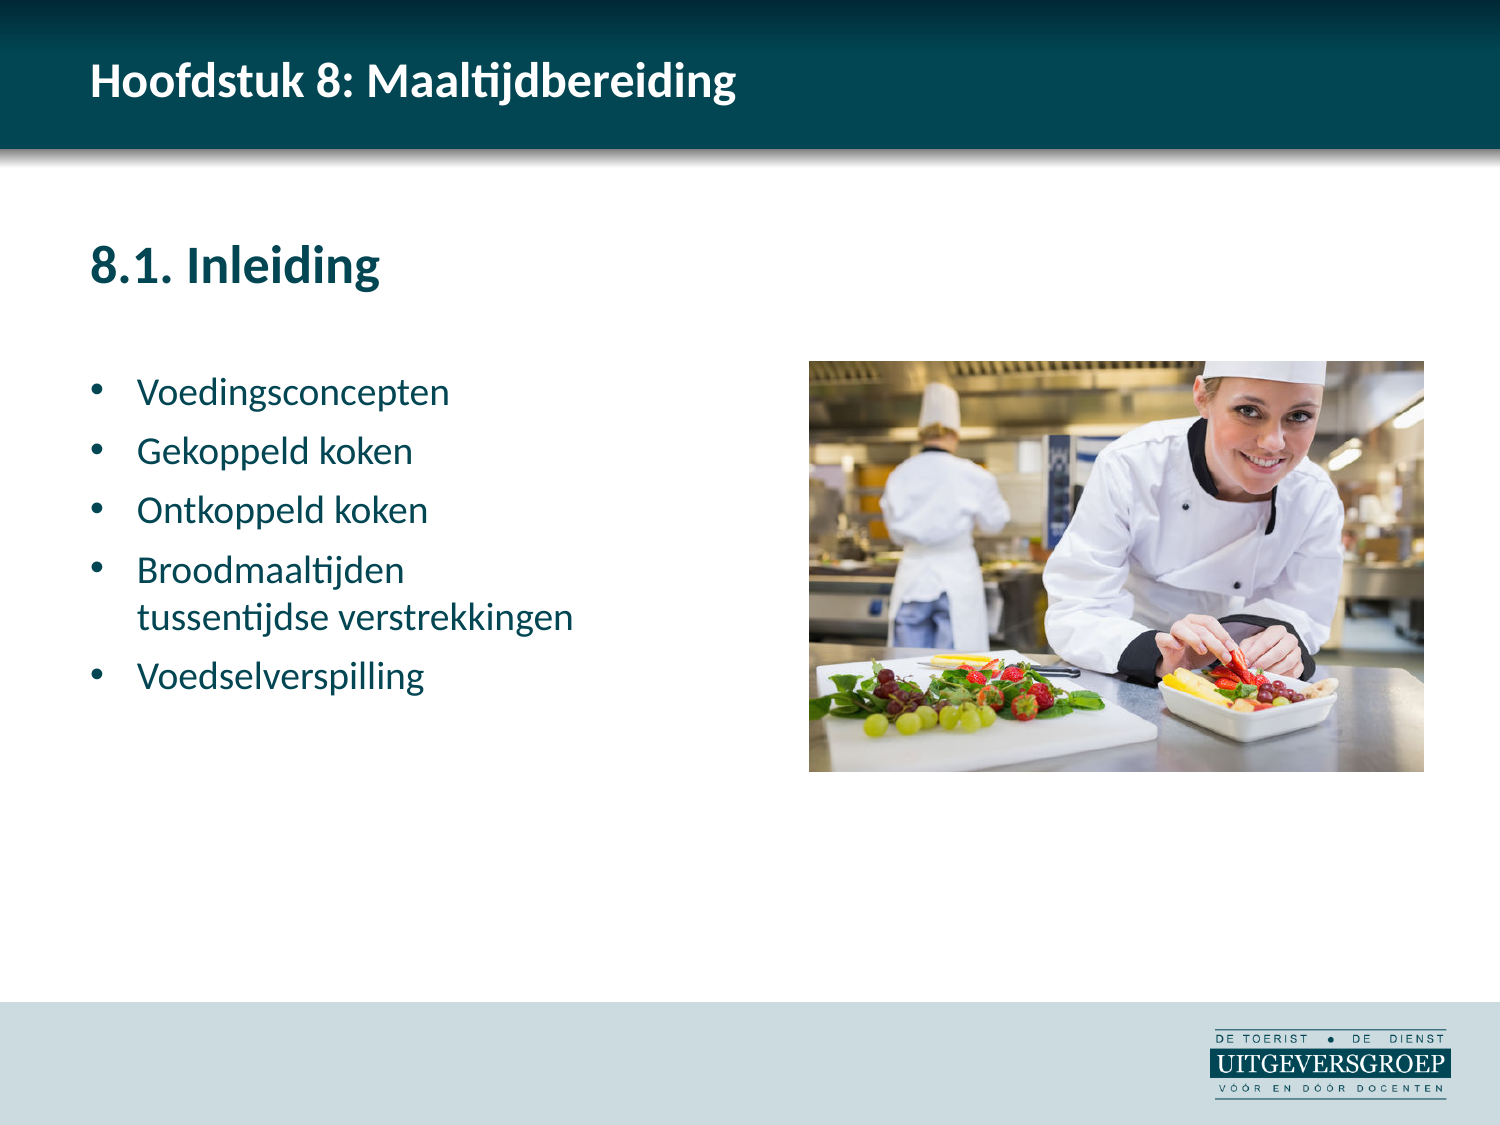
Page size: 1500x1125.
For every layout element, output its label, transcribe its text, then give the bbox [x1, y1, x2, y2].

picture [809, 361, 1425, 772]
list 8.1. Inleiding Voedingsconcepten Gekoppeld koken Ontkoppeld koken Broodmaaltijden tussentijdse verstrekkingen Voedselverspilling [75, 221, 1425, 965]
title Hoofdstuk 8: Maaltijdbereiding [75, 0, 1425, 172]
picture [1210, 1021, 1451, 1106]
